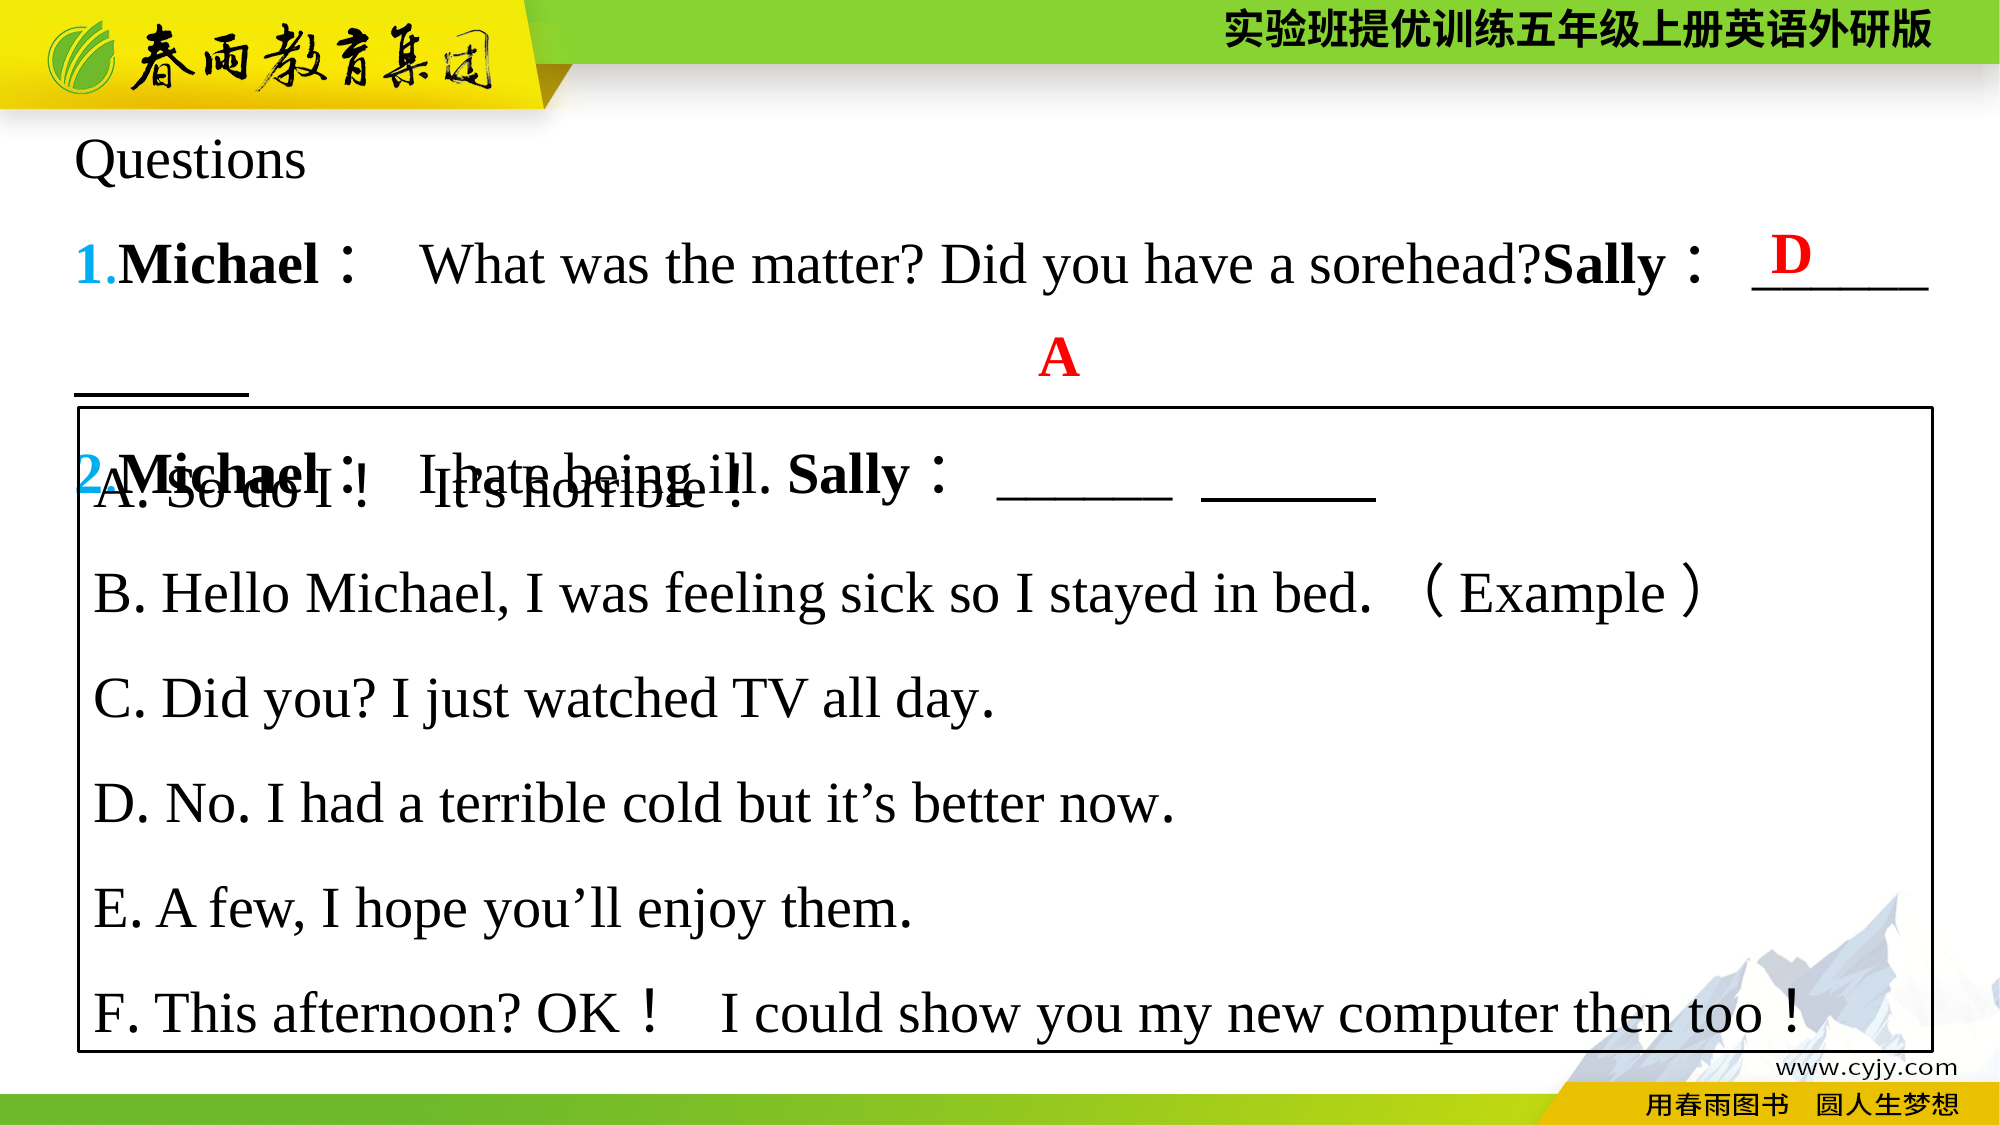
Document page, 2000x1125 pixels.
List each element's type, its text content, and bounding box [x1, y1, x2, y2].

text_box A. So do I！ It’s horrible！ B. Hello Michael, I was feeling sick so I stayed in bed.（Example） C. Did you? I just watched TV all day. D. No. I had a terrible cold but it’s better now. E. A few, I hope you’ll enjoy them. F. This afternoon? OK！ I could show you my new computer then too！ [78, 407, 1933, 1052]
list Questions 1.Michael： What was the matter? Did you have a sorehead?Sally：______ 2.Michael： I hate being ill. Sally：______ [59, 78, 1944, 412]
picture [0, 0, 2000, 1125]
text_box A [1024, 311, 1096, 396]
text_box D [1756, 208, 1829, 293]
